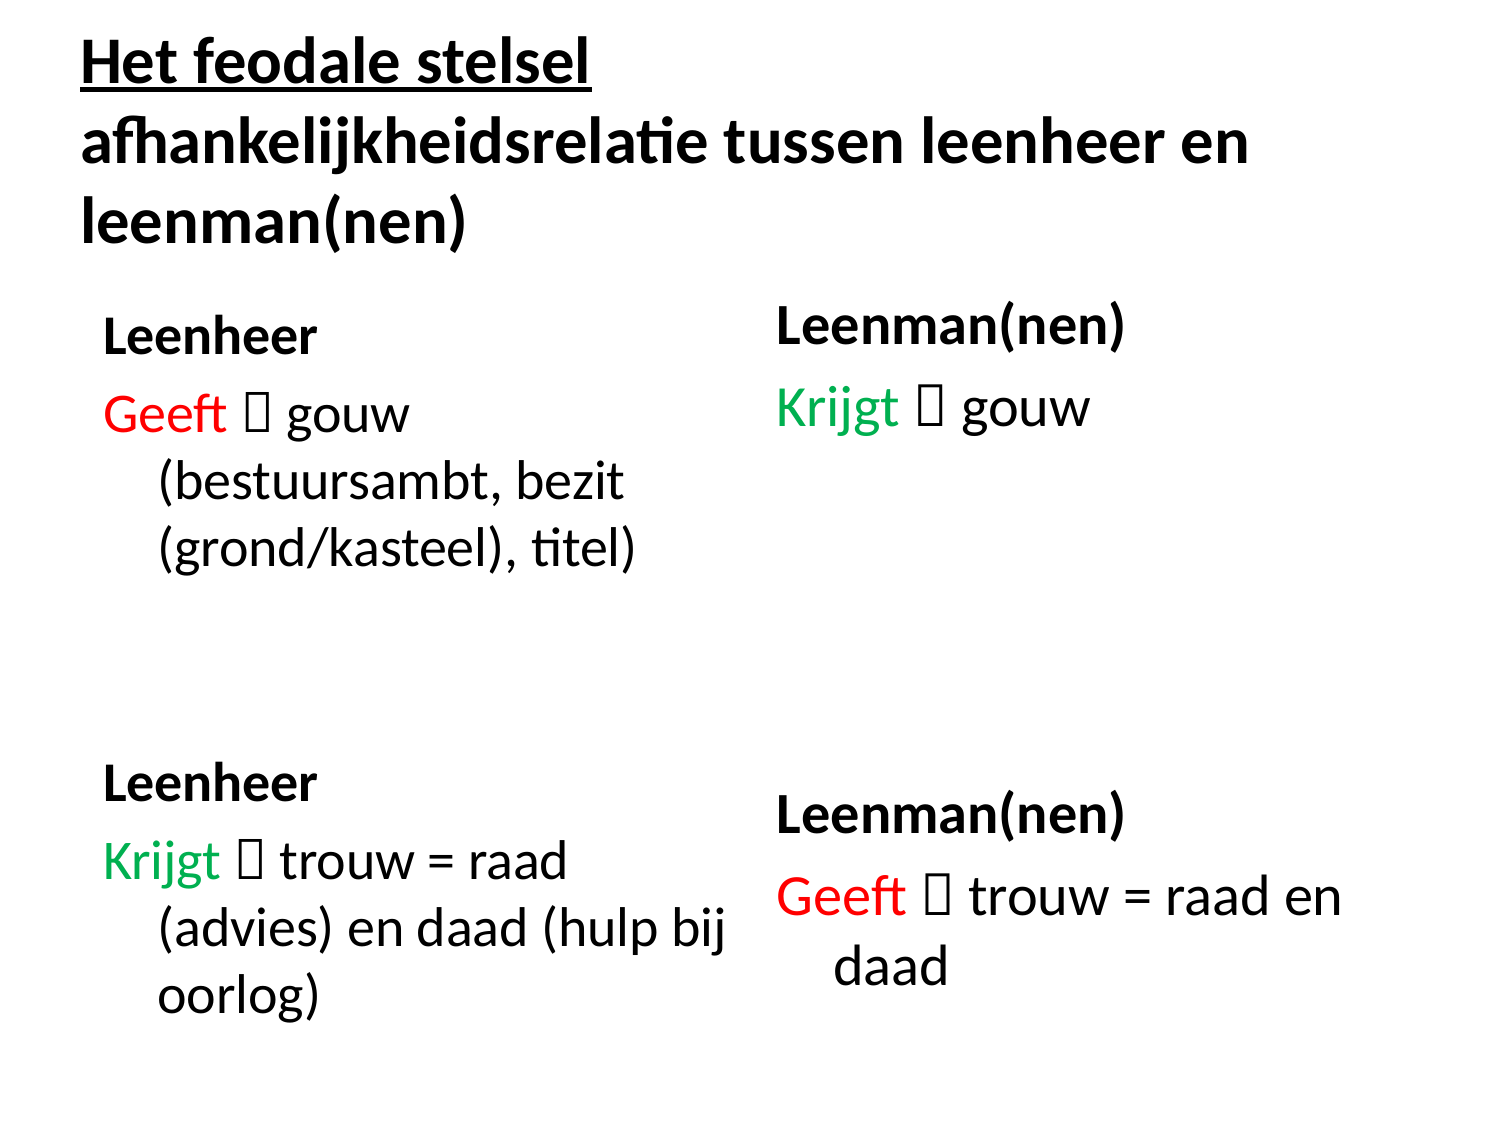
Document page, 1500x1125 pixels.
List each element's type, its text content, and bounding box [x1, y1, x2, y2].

list Leenman(nen) Krijgt  gouw Leenman(nen) Geeft  trouw = raad en daad [761, 278, 1425, 1022]
list Leenheer Geeft  gouw (bestuursambt, bezit (grond/kasteel), titel) Leenheer Krijgt  trouw = raad (advies) en daad (hulp bij oorlog) [88, 290, 751, 1034]
title Het feodale stelsel afhankelijkheidsrelatie tussen leenheer en leenman(nen) [64, 42, 1415, 231]
